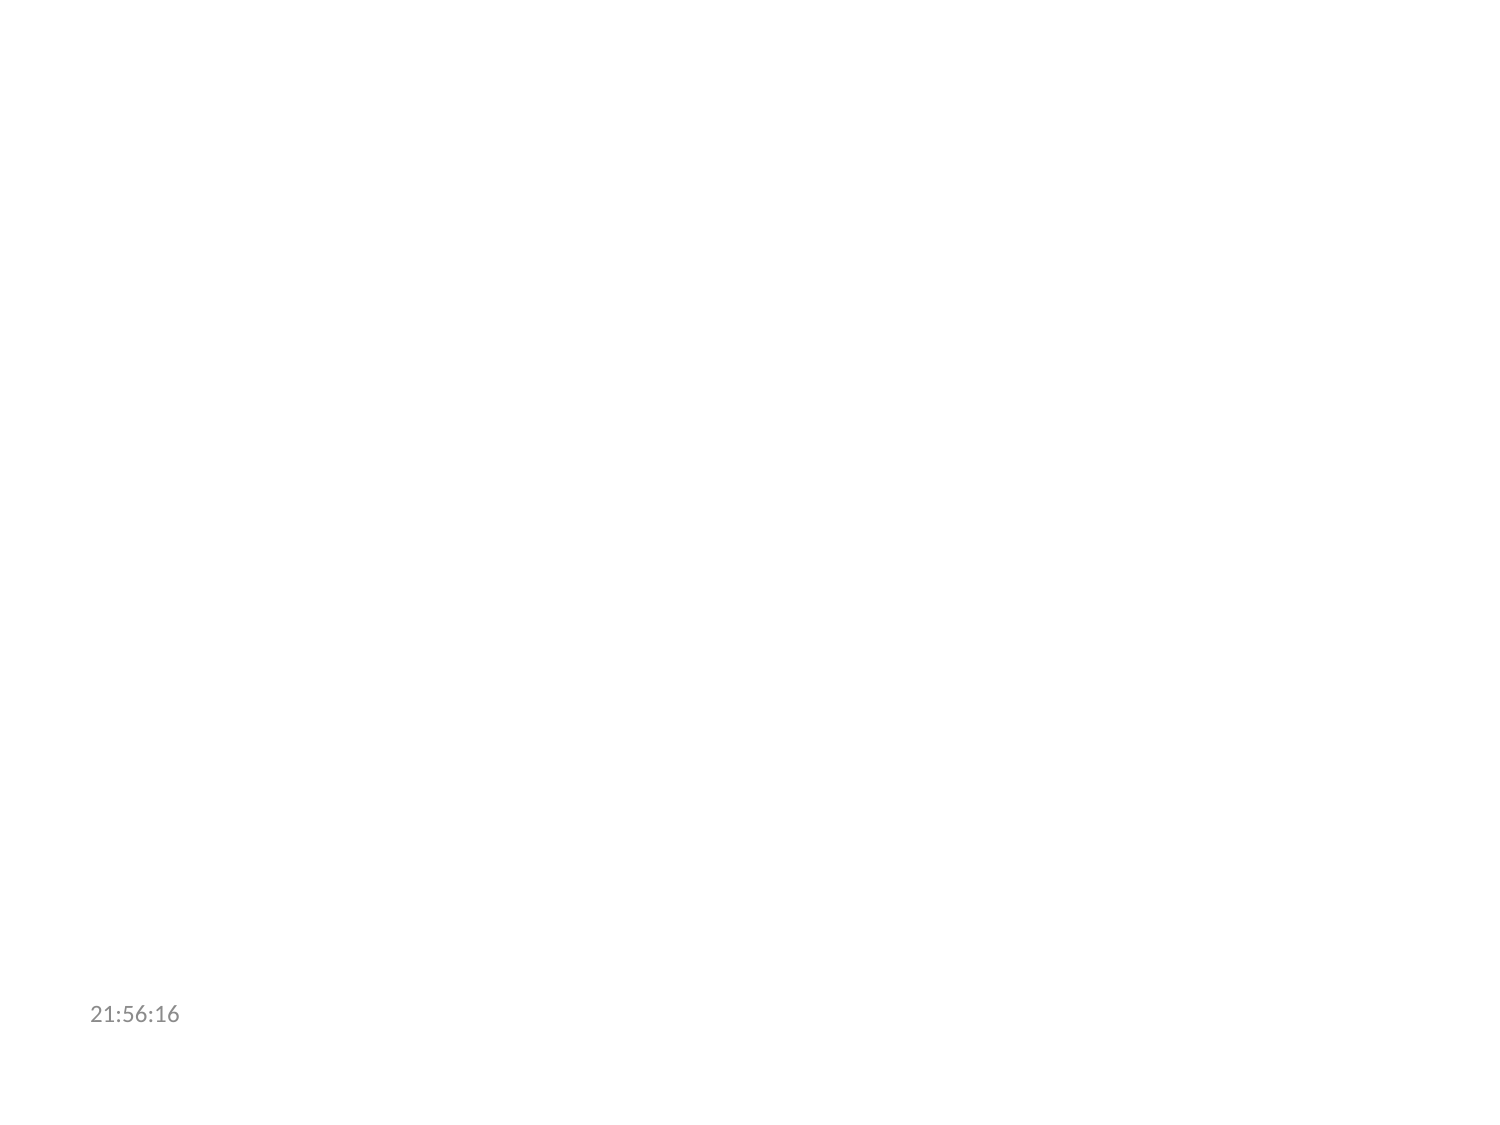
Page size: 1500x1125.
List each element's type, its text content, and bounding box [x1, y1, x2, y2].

text_box 15:35:09 [75, 982, 425, 1043]
